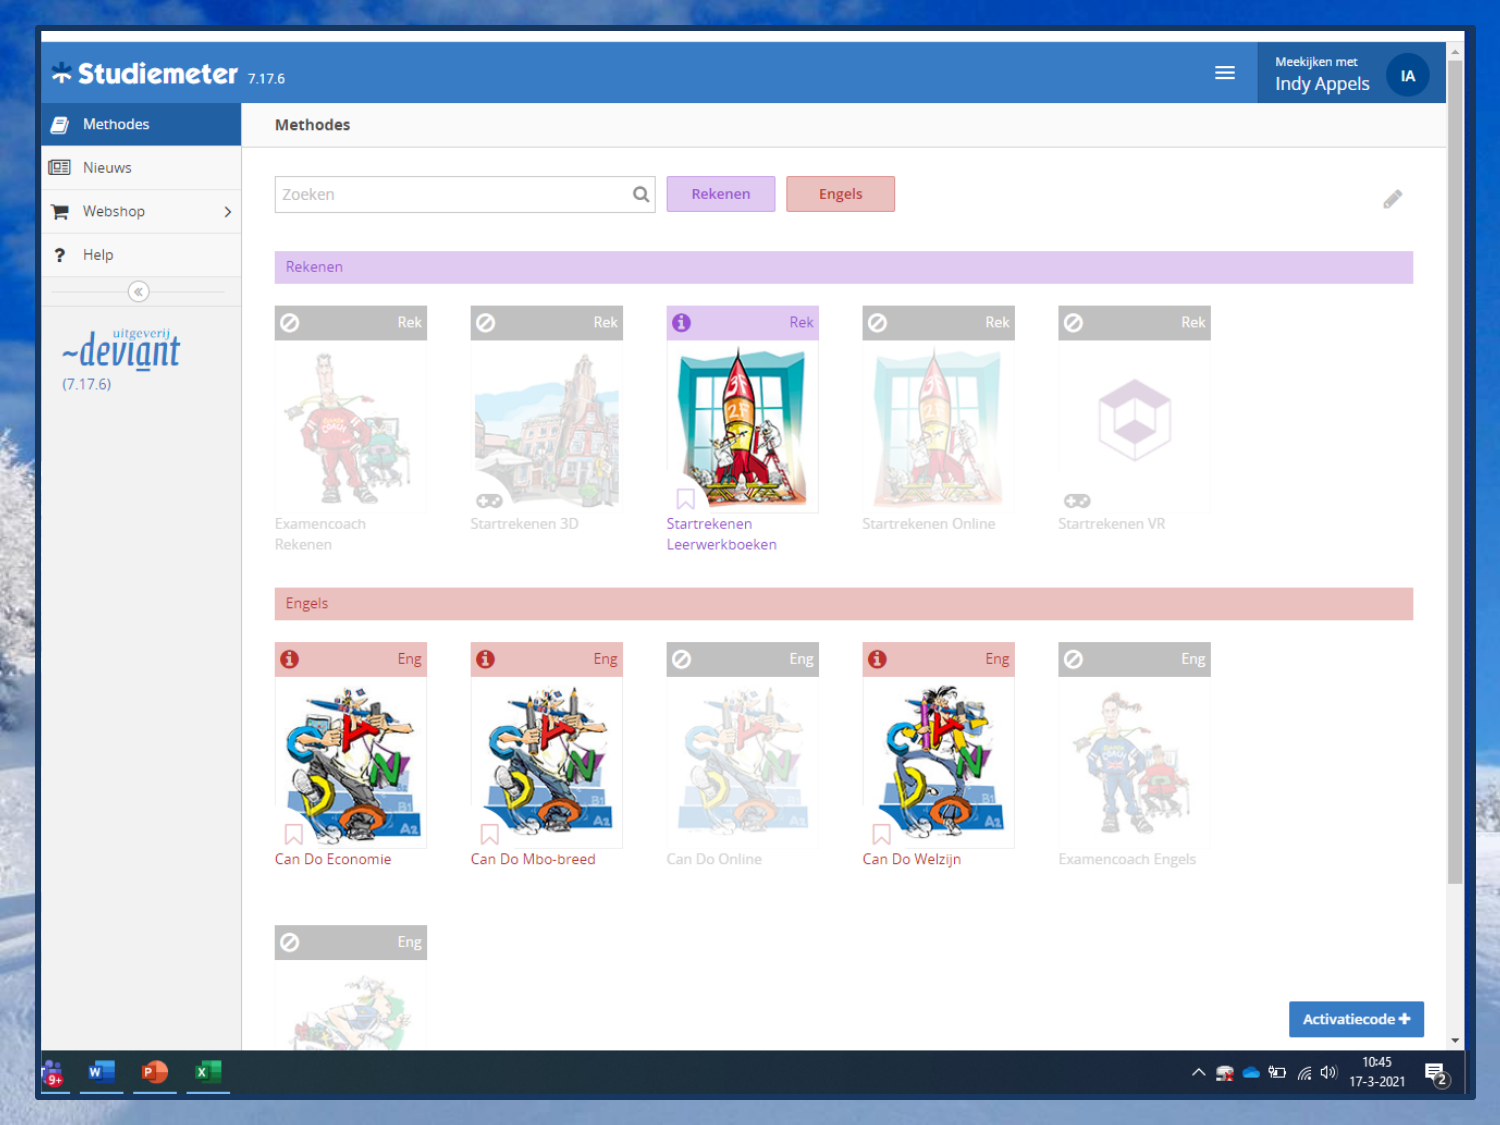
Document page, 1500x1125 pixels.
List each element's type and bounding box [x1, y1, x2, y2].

picture [0, 0, 1500, 1125]
list [41, 30, 1471, 1095]
